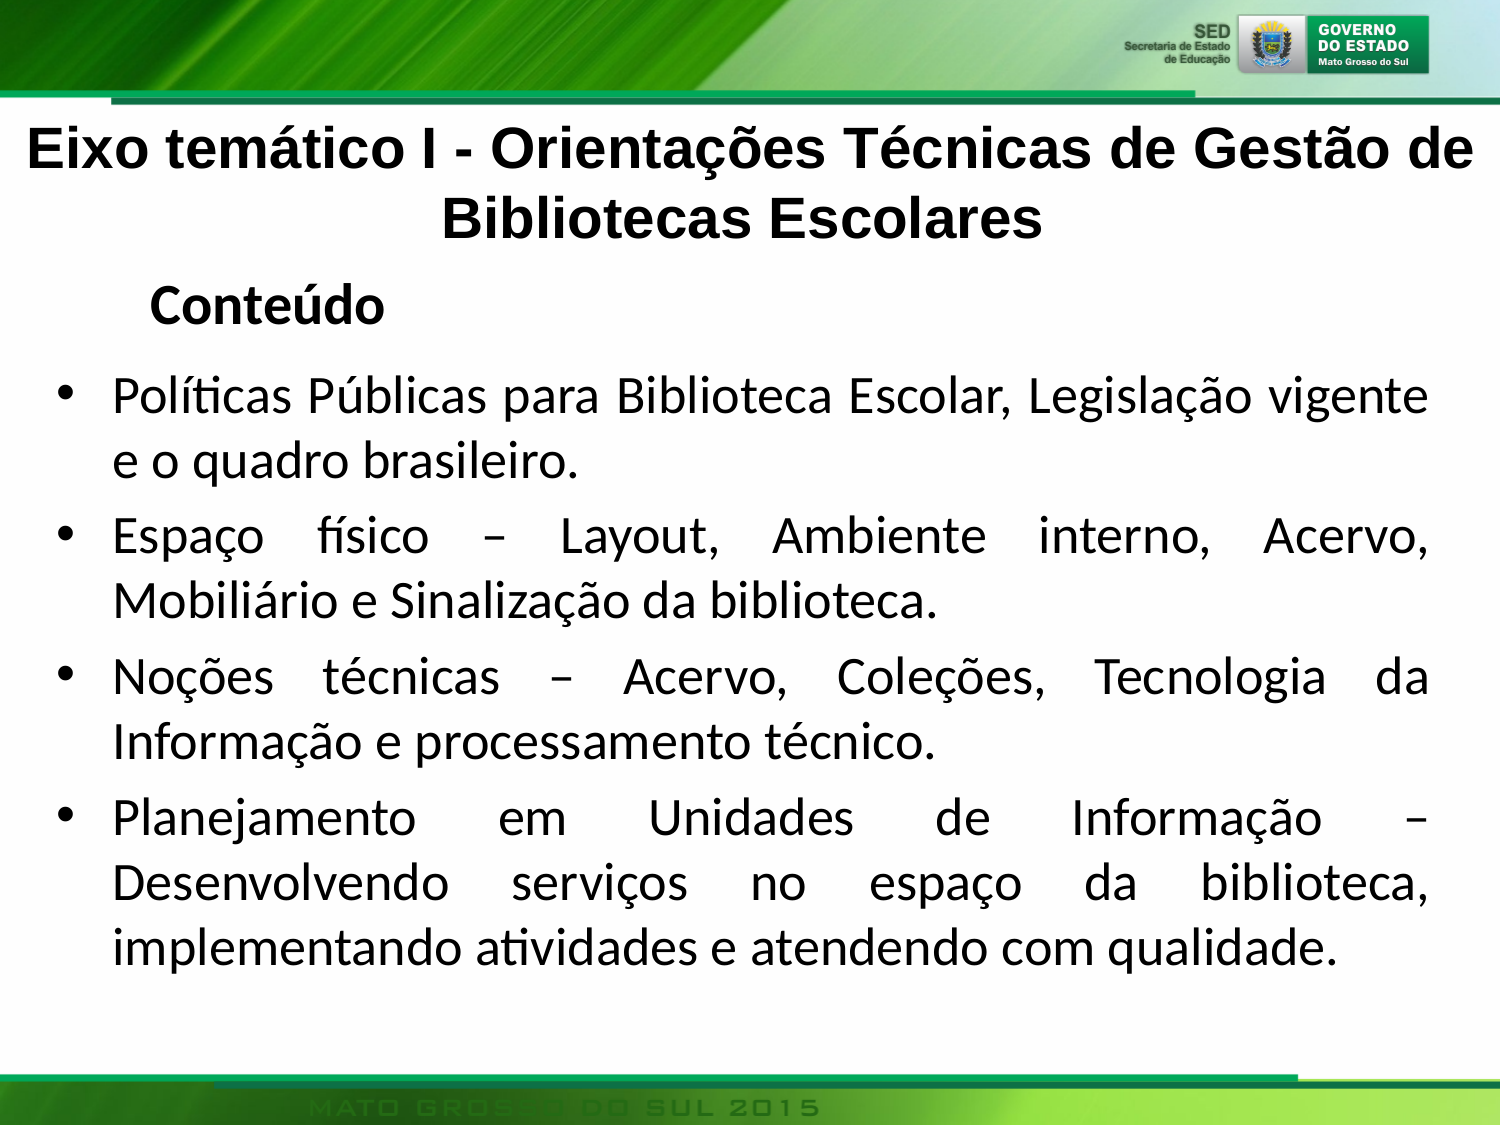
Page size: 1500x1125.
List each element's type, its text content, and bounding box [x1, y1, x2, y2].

text_box Eixo temático I - Orientações Técnicas de Gestão de Bibliotecas Escolares [1, 102, 1500, 258]
picture [0, 0, 1500, 1125]
list Políticas Públicas para Biblioteca Escolar, Legislação vigente e o quadro brasileiro. Espaço físico – Layout, Ambiente interno, Acervo, Mobiliário e Sinalização da biblioteca. Noções técnicas – Acervo, Coleções, Tecnologia da Informação e processamento técnico. Planejamento em Unidades de Informação – Desenvolvendo serviços no espaço da biblioteca, implementando atividades e atendendo com qualidade. [41, 351, 1448, 1095]
title Conteúdo [135, 266, 1339, 336]
